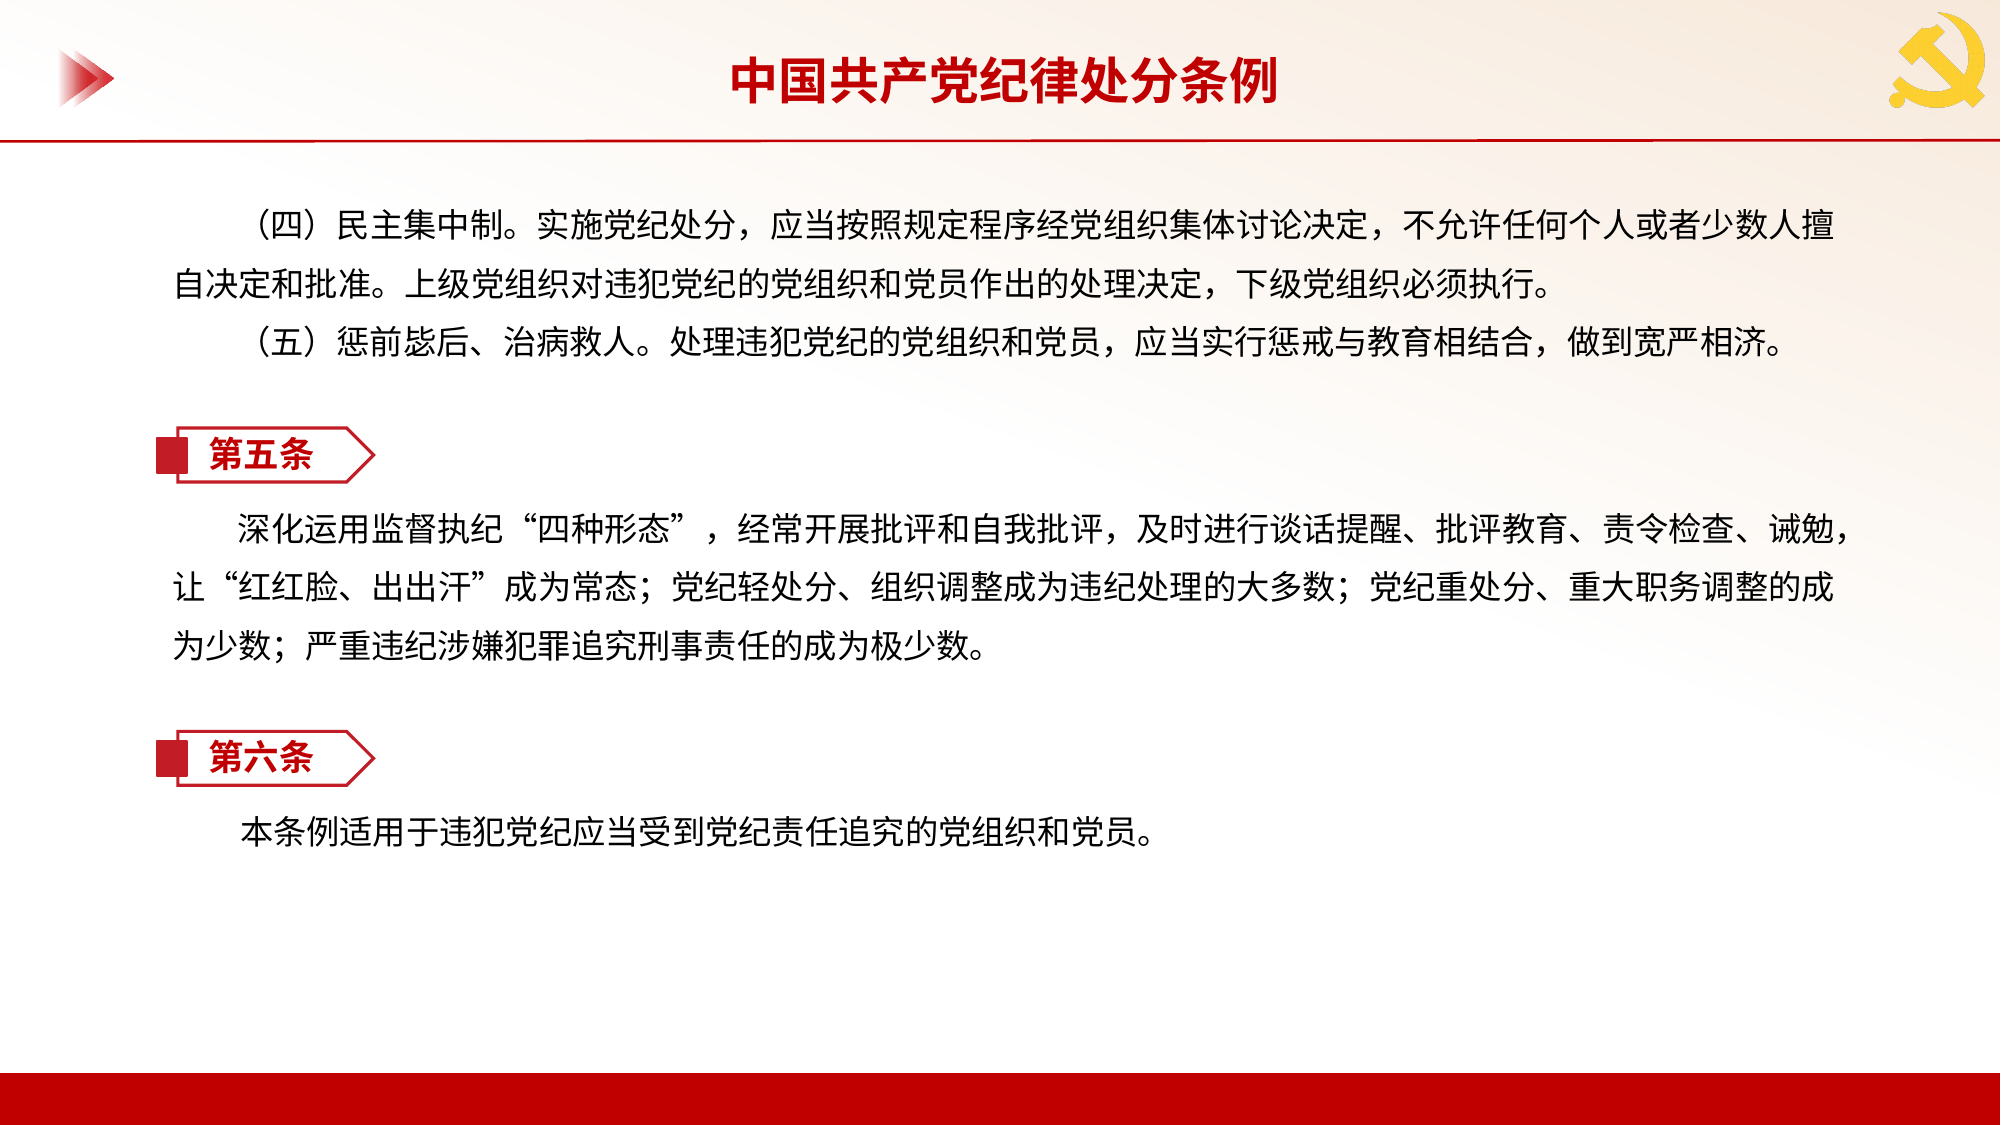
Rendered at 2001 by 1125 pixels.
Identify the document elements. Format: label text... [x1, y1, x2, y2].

text_box 深化运用监督执纪“四种形态”，经常开展批评和自我批评，及时进行谈话提醒、批评教育、责令检查、诫勉，让“红红脸、出出汗”成为常态；党纪轻处分、组织调整成为违纪处理的大多数；党纪重处分、重大职务调整的成为少数；严重违纪涉嫌犯罪追究刑事责任的成为极少数。 [157, 482, 1850, 685]
text_box 中国共产党纪律处分条例 [303, 29, 1705, 117]
text_box （四）民主集中制。实施党纪处分，应当按照规定程序经党组织集体讨论决定，不允许任何个人或者少数人擅自决定和批准。上级党组织对违犯党纪的党组织和党员作出的处理决定，下级党组织必须执行。 （五）惩前毖后、治病救人。处理违犯党纪的党组织和党员，应当实行惩戒与教育相结合，做到宽严相济。 [157, 178, 1850, 381]
picture [1889, 12, 1985, 108]
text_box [156, 728, 374, 786]
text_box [156, 424, 374, 483]
text_box 本条例适用于违犯党纪应当受到党纪责任追究的党组织和党员。 [157, 785, 1850, 988]
text_box [0, 1072, 2000, 1125]
